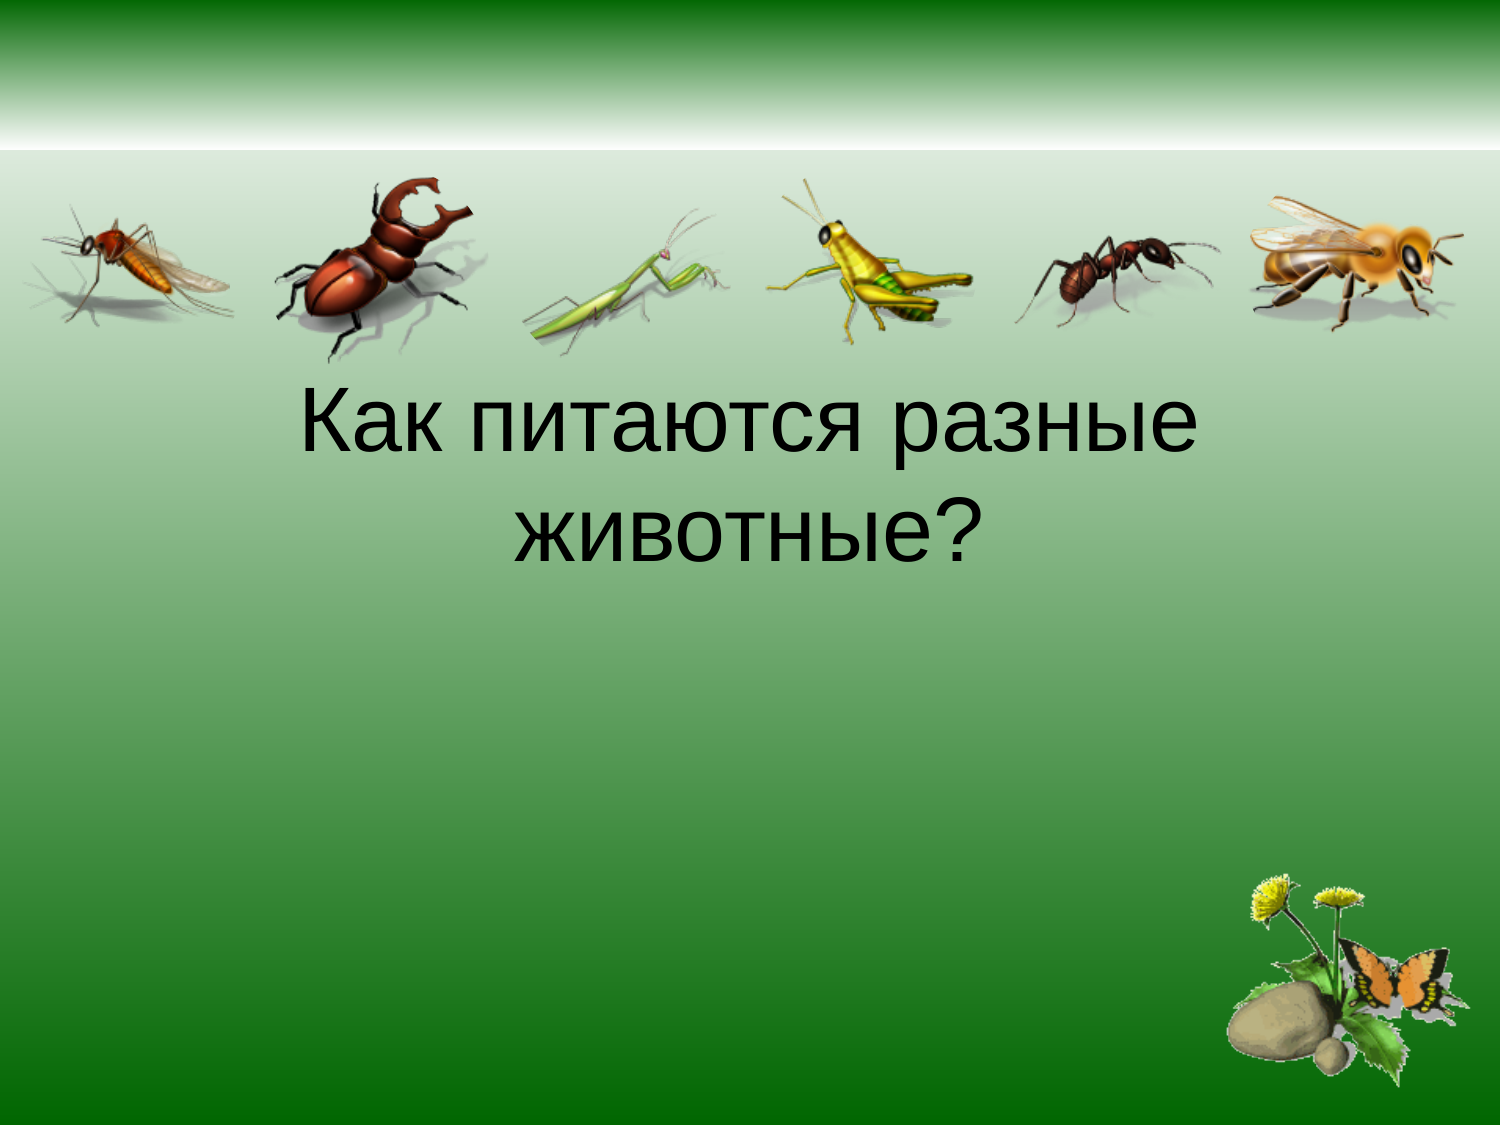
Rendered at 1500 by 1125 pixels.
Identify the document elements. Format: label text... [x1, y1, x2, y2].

picture [1244, 162, 1470, 372]
picture [1224, 849, 1475, 1100]
picture [264, 162, 490, 349]
picture [507, 162, 733, 349]
picture [752, 162, 978, 349]
title Как питаются разные животные? [112, 349, 1388, 591]
picture [997, 160, 1223, 349]
picture [21, 162, 247, 373]
